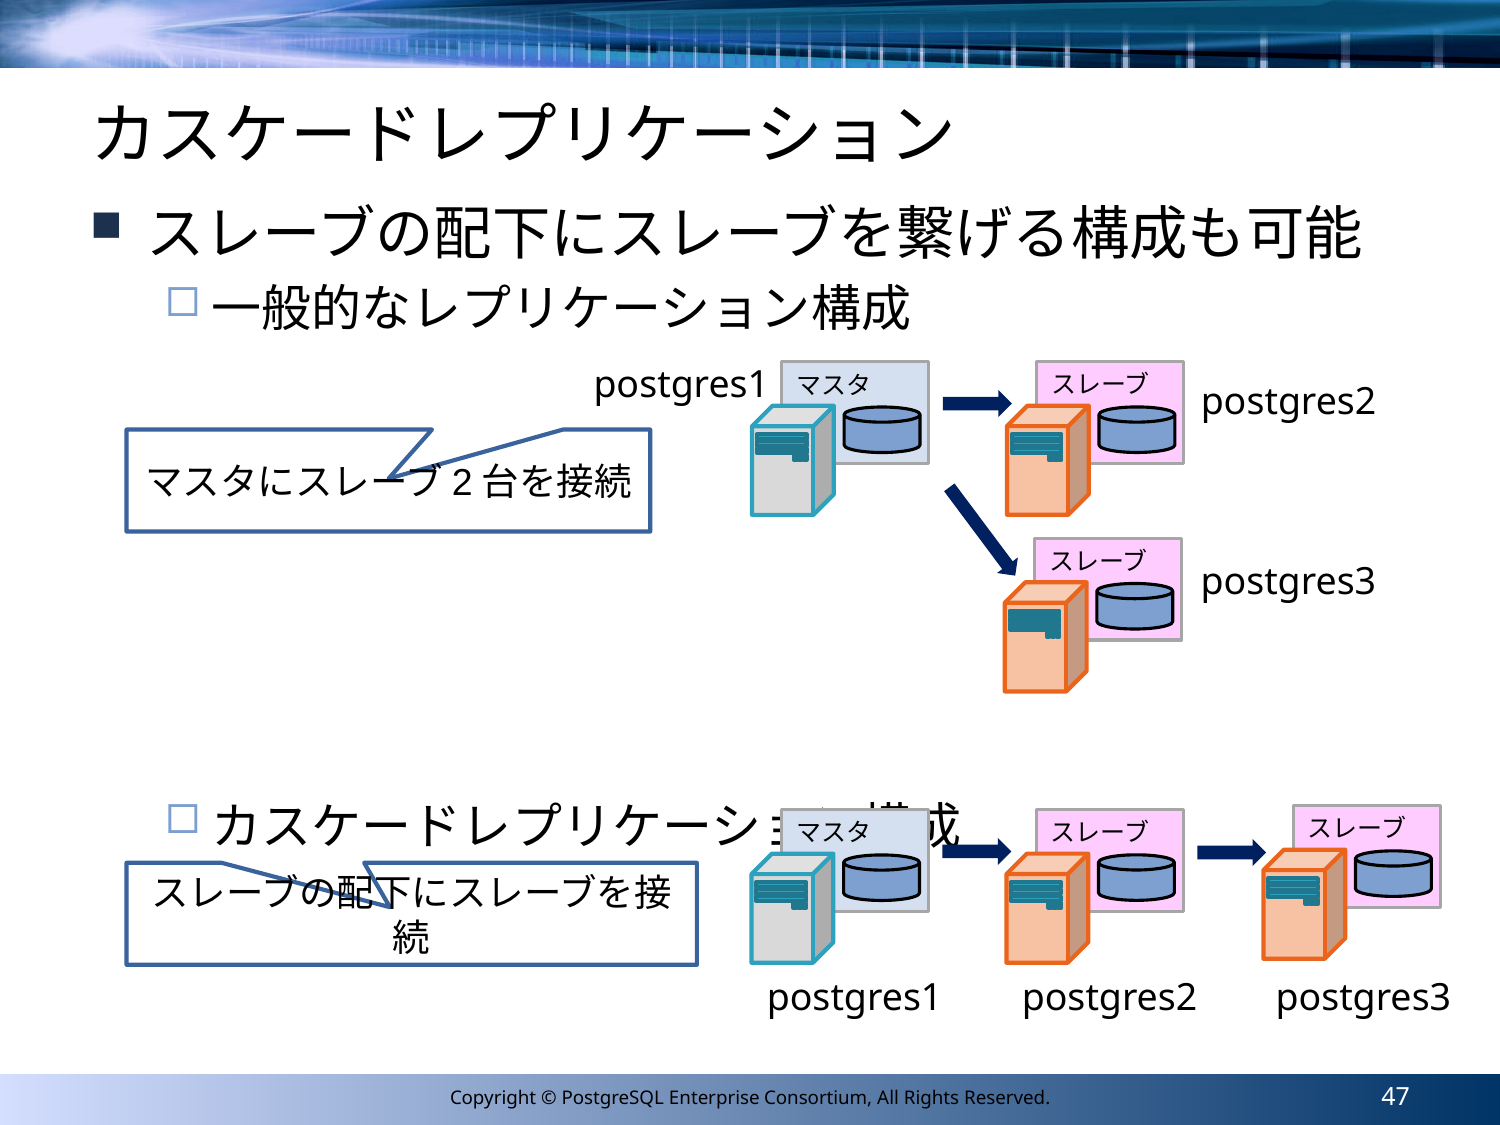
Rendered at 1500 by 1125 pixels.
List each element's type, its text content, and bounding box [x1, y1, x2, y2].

text_box [942, 481, 1000, 576]
slide_number 47 [1074, 1074, 1426, 1123]
text_box postgres1 [752, 965, 958, 1026]
text_box postgres3 [1187, 550, 1392, 610]
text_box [1006, 361, 1185, 515]
text_box スレーブの配下にスレーブを接続 [124, 860, 699, 967]
list スレーブの配下にスレーブを繋げる構成も可能 一般的なレプリケーション構成 カスケードレプリケーション構成 [74, 188, 1426, 1016]
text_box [1006, 809, 1184, 963]
text_box [1195, 837, 1258, 868]
text_box postgres3 [1260, 965, 1467, 1026]
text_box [751, 809, 929, 963]
text_box [940, 835, 1001, 867]
text_box postgres2 [1007, 965, 1213, 1026]
text_box マスタにスレーブ2台を接続 [124, 427, 653, 534]
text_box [751, 361, 930, 516]
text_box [1263, 805, 1441, 959]
text_box [940, 388, 1001, 420]
text_box postgres1 [578, 352, 785, 413]
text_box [1004, 537, 1182, 692]
picture [0, 0, 1500, 68]
title カスケードレプリケーション [74, 81, 1426, 183]
text_box postgres2 [1190, 369, 1392, 430]
